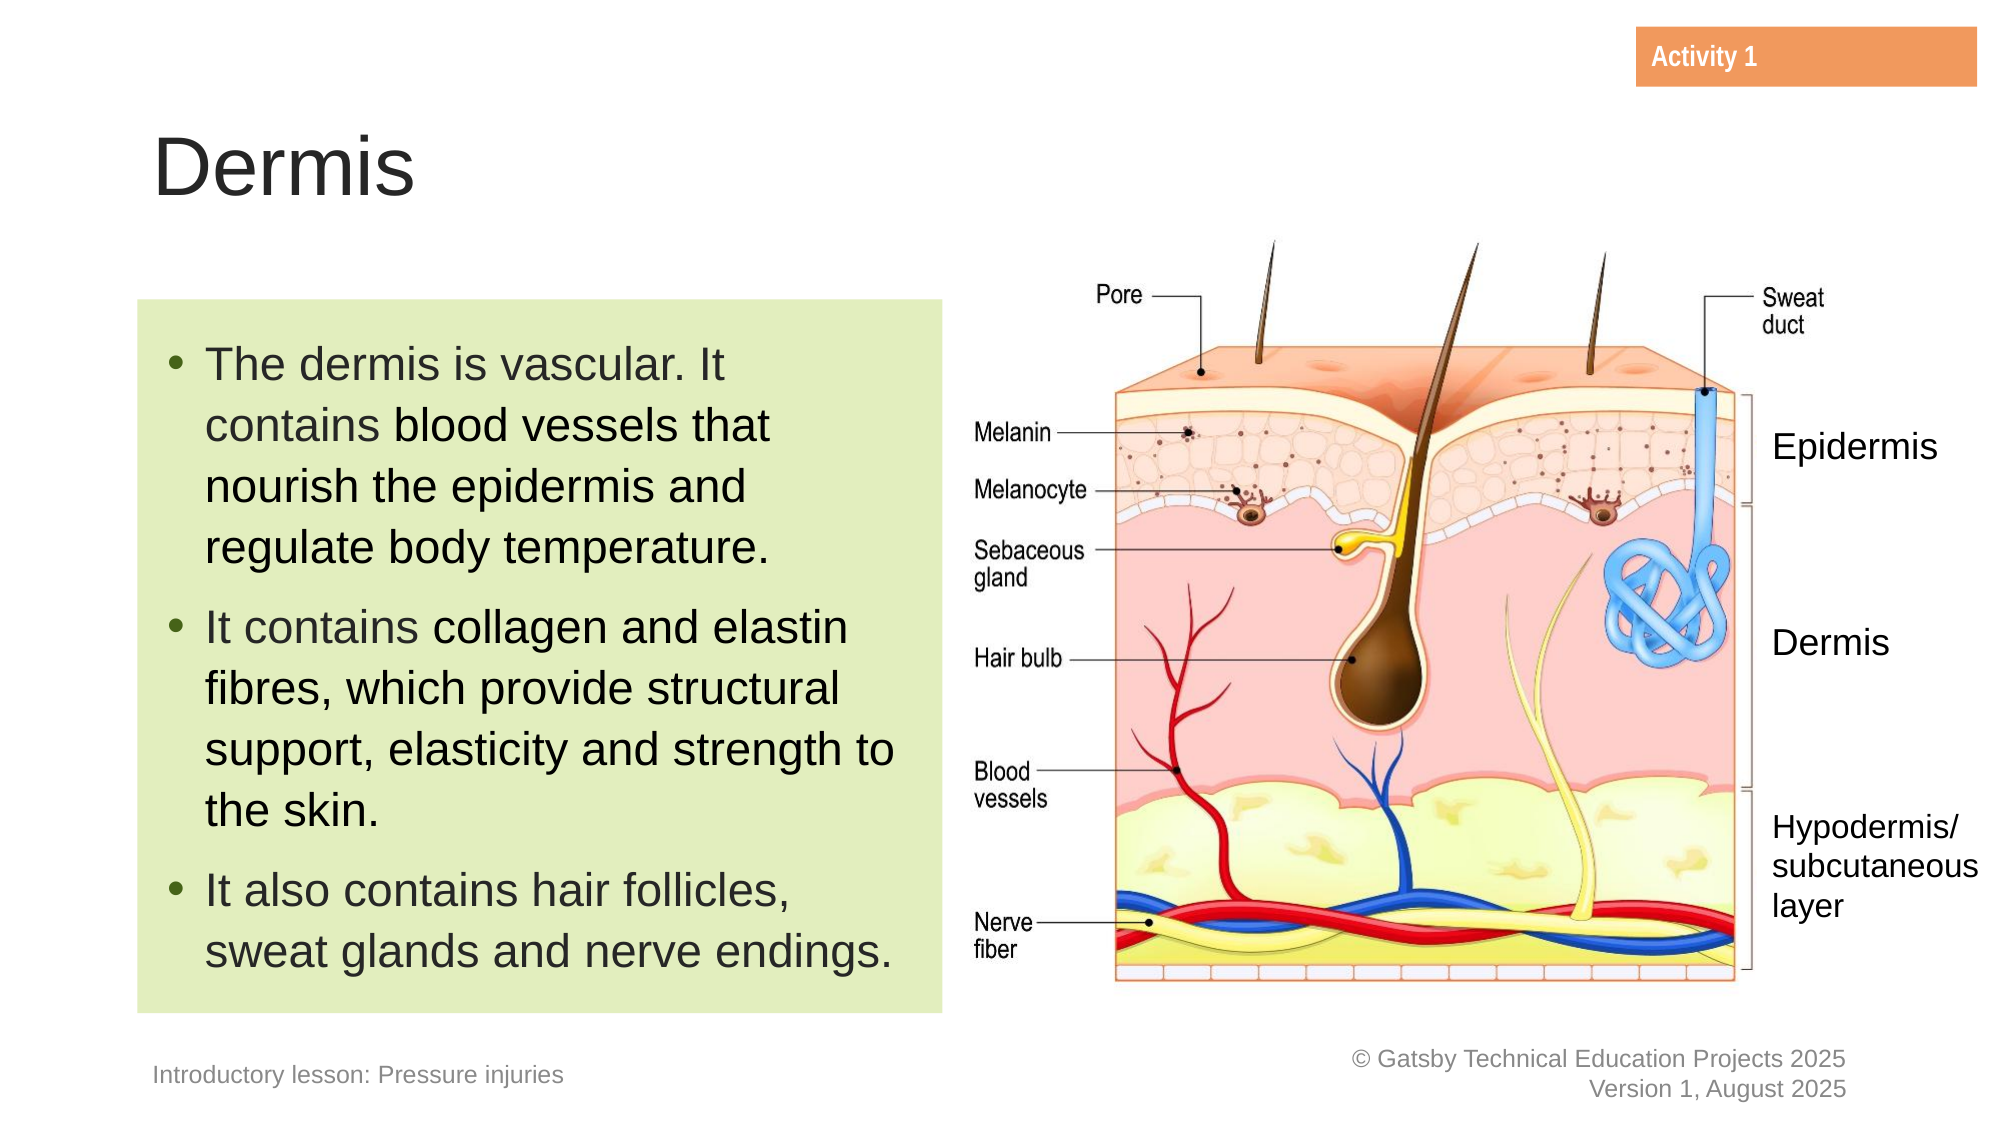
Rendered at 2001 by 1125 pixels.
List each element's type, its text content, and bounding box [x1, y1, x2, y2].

list Introductory lesson: Pressure injuries [137, 1042, 829, 1103]
list Activity 1 [1636, 26, 1978, 87]
title Dermis [137, 59, 1863, 278]
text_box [954, 227, 2000, 1043]
list The dermis is vascular. It contains blood vessels that nourish the epidermis and regulate body temperature. It contains collagen and elastin fibres, which provide structural support, elasticity and strength to the skin. It also contains hair follicles, sweat glands and nerve endings. [137, 299, 943, 1014]
